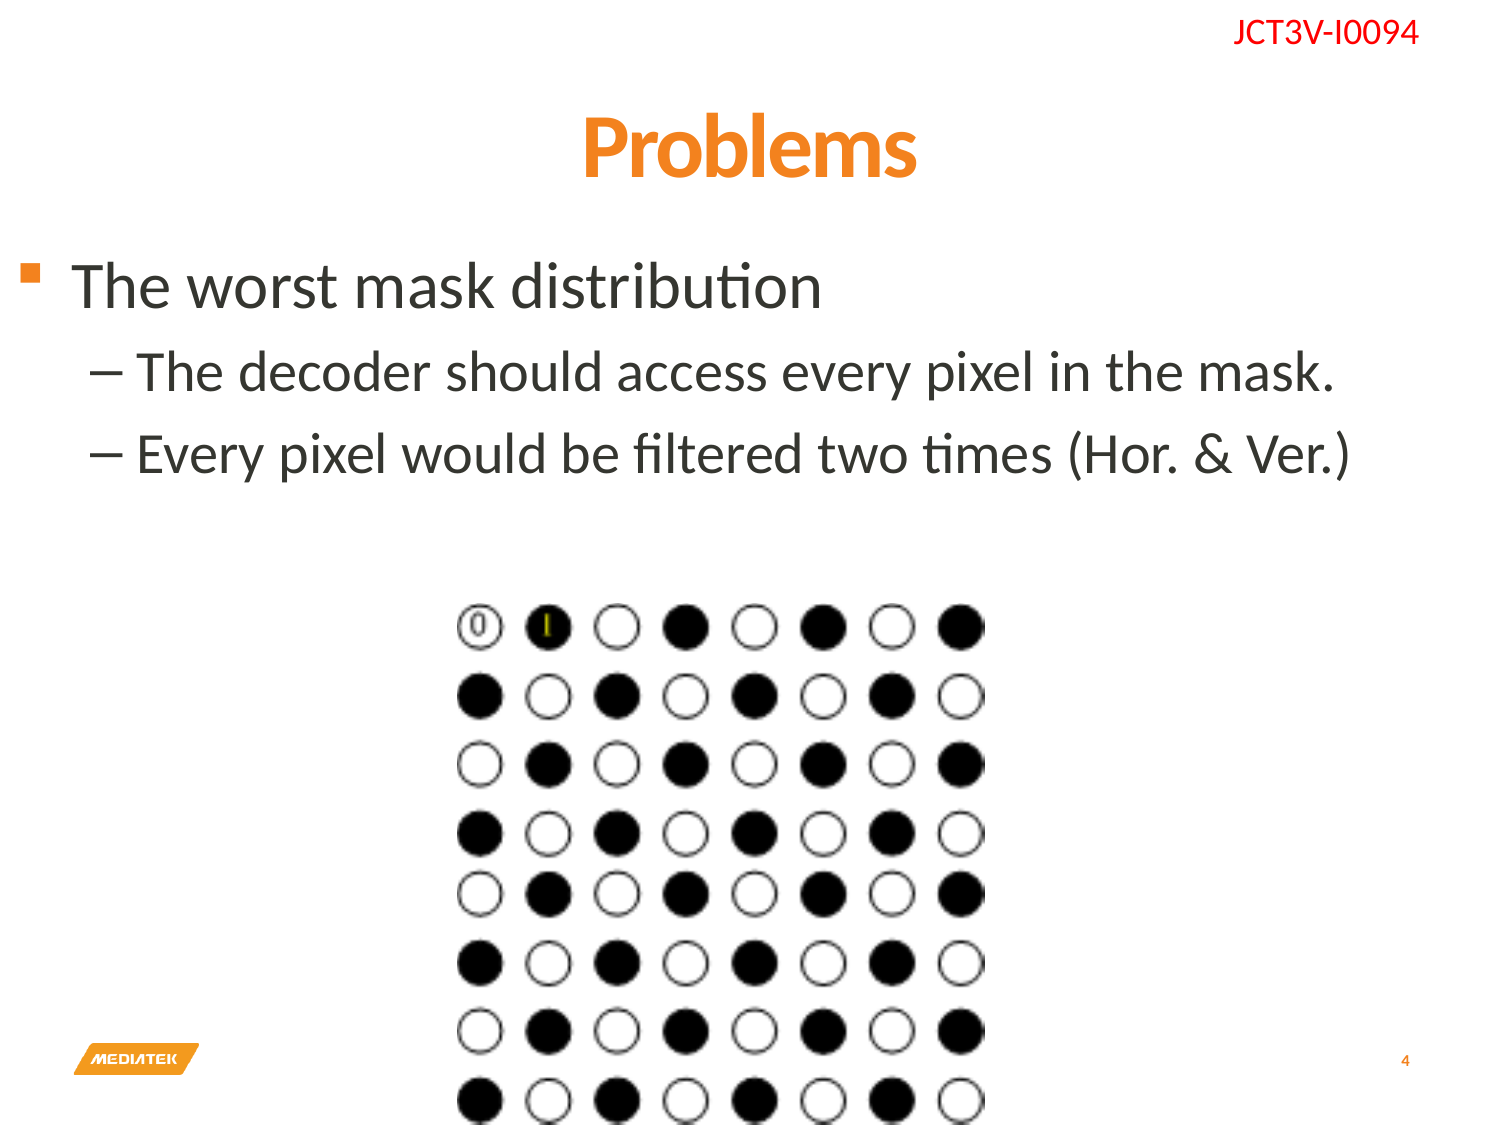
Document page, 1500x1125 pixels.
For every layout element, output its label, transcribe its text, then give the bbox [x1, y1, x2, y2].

slide_number 4 [1251, 1029, 1425, 1090]
list The worst mask distribution The decoder should access every pixel in the mask. Every pixel would be filtered two times (Hor. & Ver.) [0, 234, 1500, 938]
picture [456, 603, 985, 1125]
title Problems [75, 99, 1425, 234]
picture [73, 1043, 199, 1075]
